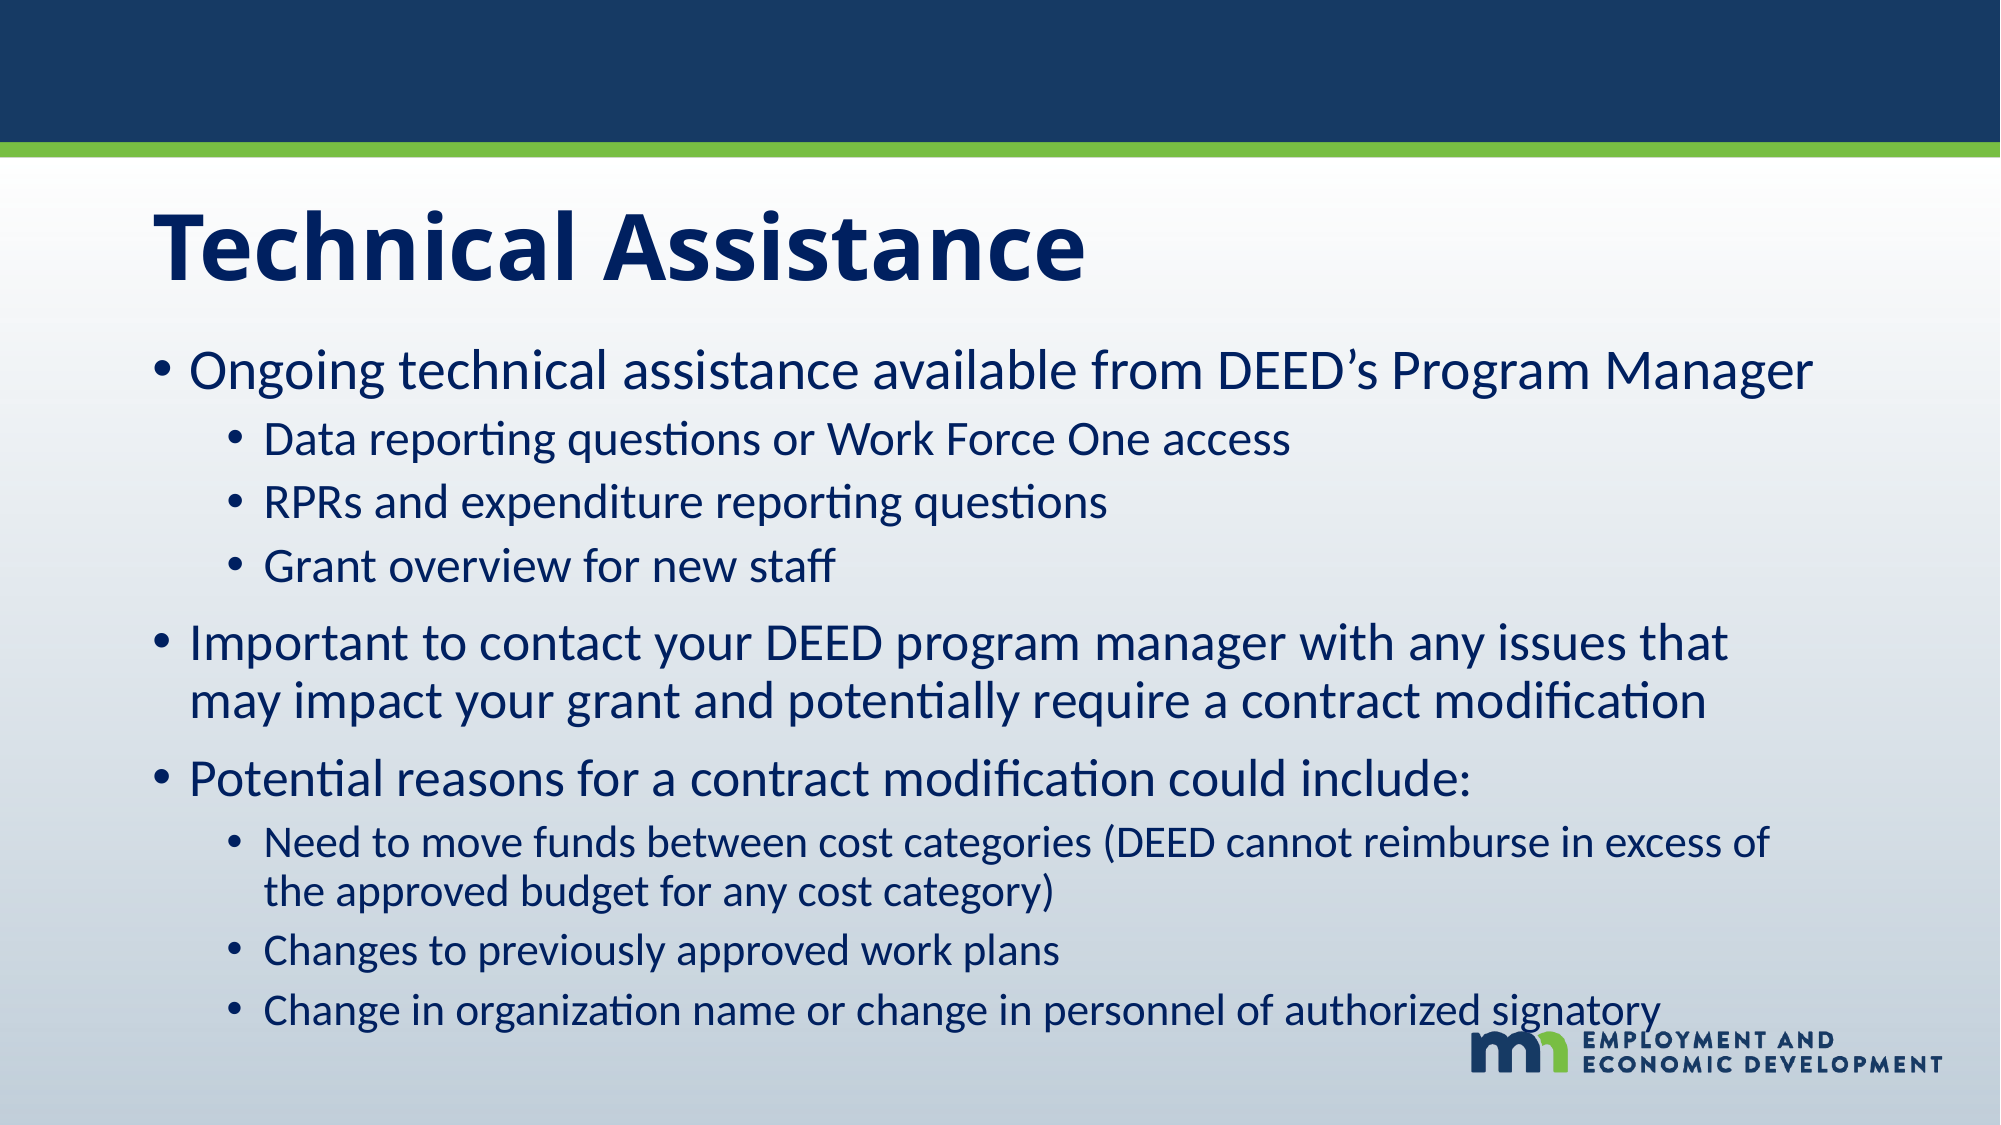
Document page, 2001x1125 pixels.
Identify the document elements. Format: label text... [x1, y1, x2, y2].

picture [0, 0, 2000, 1125]
text_box Technical Assistance [137, 175, 1863, 327]
list Ongoing technical assistance available from DEED’s Program Manager Data reporting questions or Work Force One access RPRs and expenditure reporting questions Grant overview for new staff Important to contact your DEED program manager with any issues that may impact your grant and potentially require a contract modification Potential reasons for a contract modification could include: Need to move funds between cost categories (DEED cannot reimburse in excess of the approved budget for any cost category) Changes to previously approved work plans Change in organization name or change in personnel of authorized signatory [137, 332, 1849, 1047]
